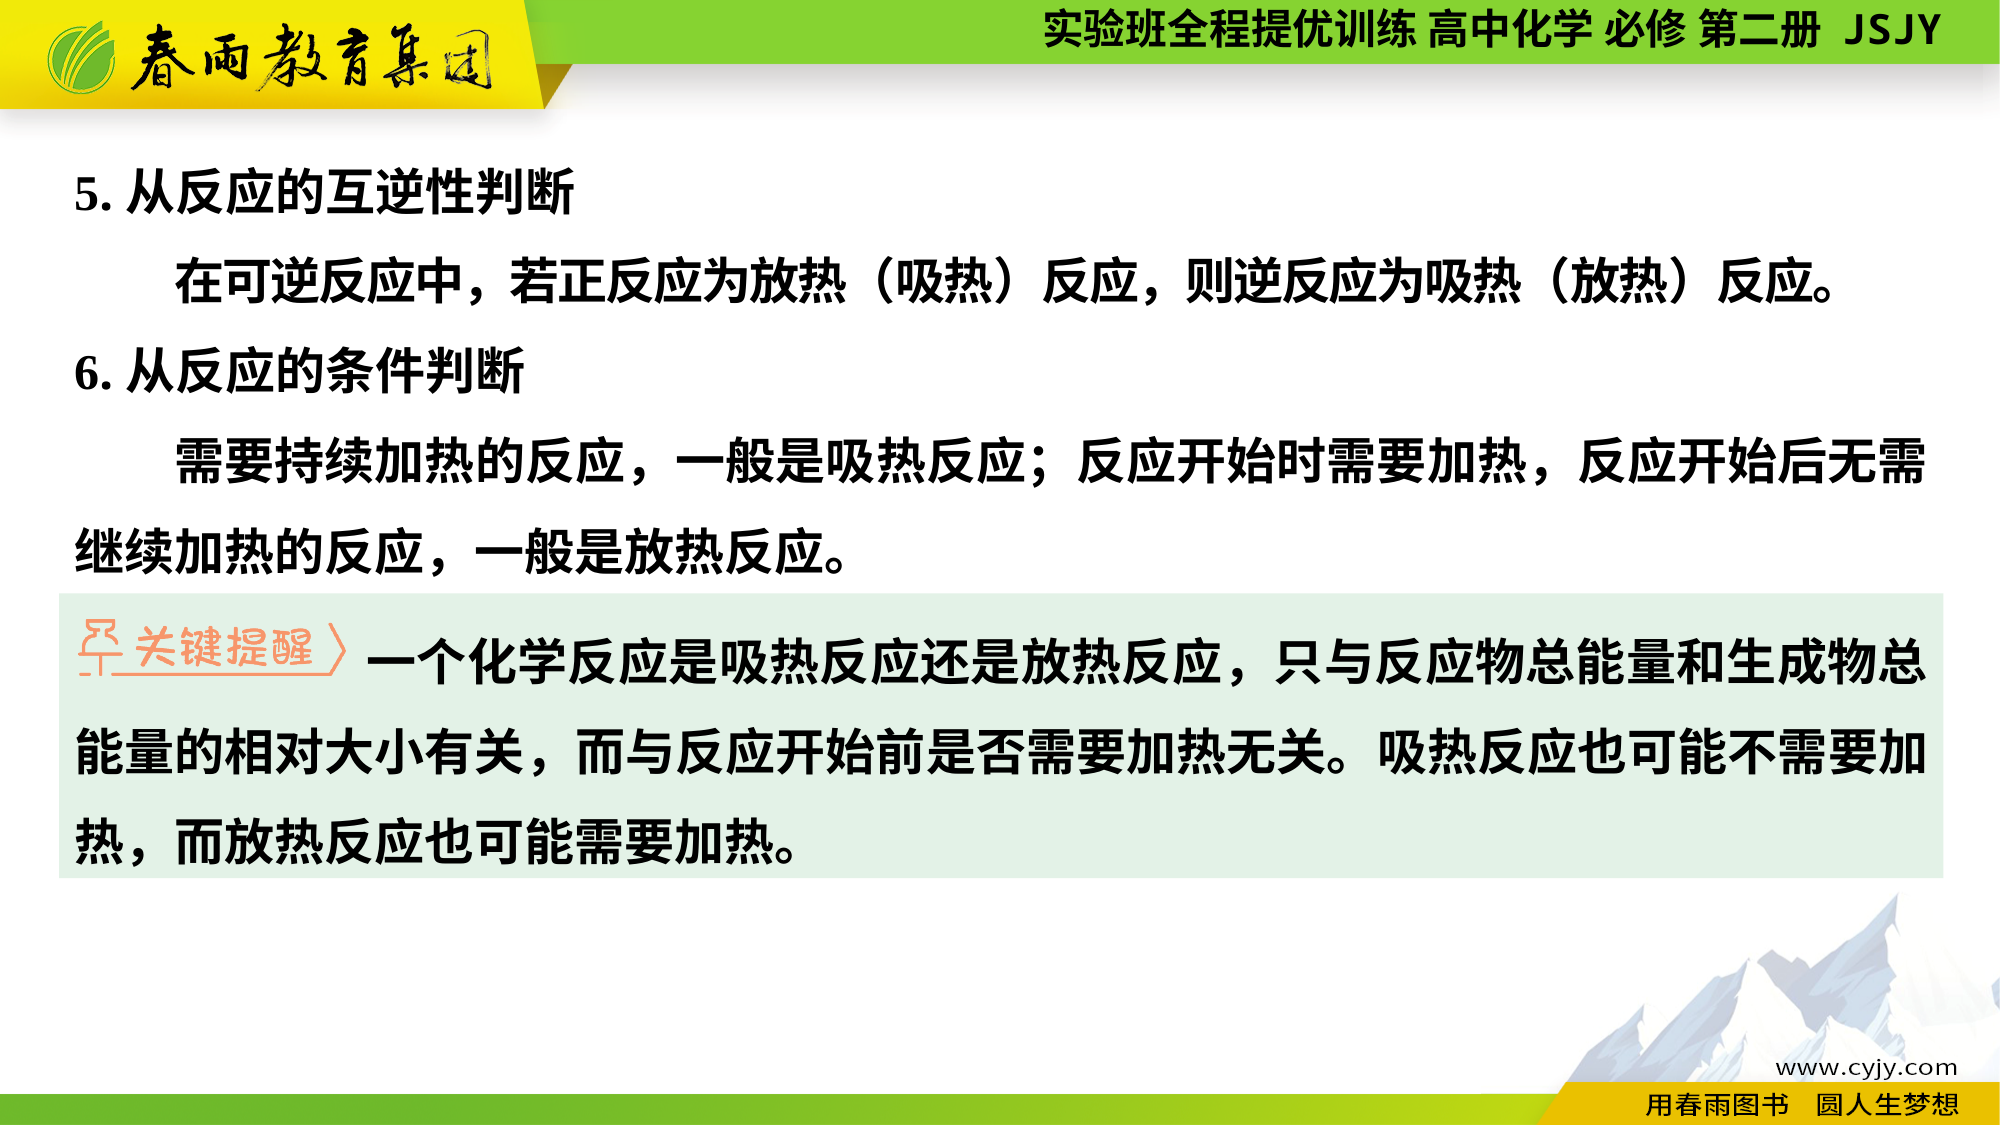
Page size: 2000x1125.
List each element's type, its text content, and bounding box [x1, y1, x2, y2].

text_box 一个化学反应是吸热反应还是放热反应，只与反应物总能量和生成物总能量的相对大小有关，而与反应开始前是否需要加热无关。吸热反应也可能不需要加热，而放热反应也可能需要加热。 [59, 593, 1944, 879]
list 5.从反应的互逆性判断 在可逆反应中，若正反应为放热（吸热）反应，则逆反应为吸热（放热）反应。 6.从反应的条件判断 需要持续加热的反应，一般是吸热反应；反应开始时需要加热，反应开始后无需继续加热的反应，一般是放热反应。 [59, 122, 1944, 592]
picture [0, 0, 2000, 1125]
